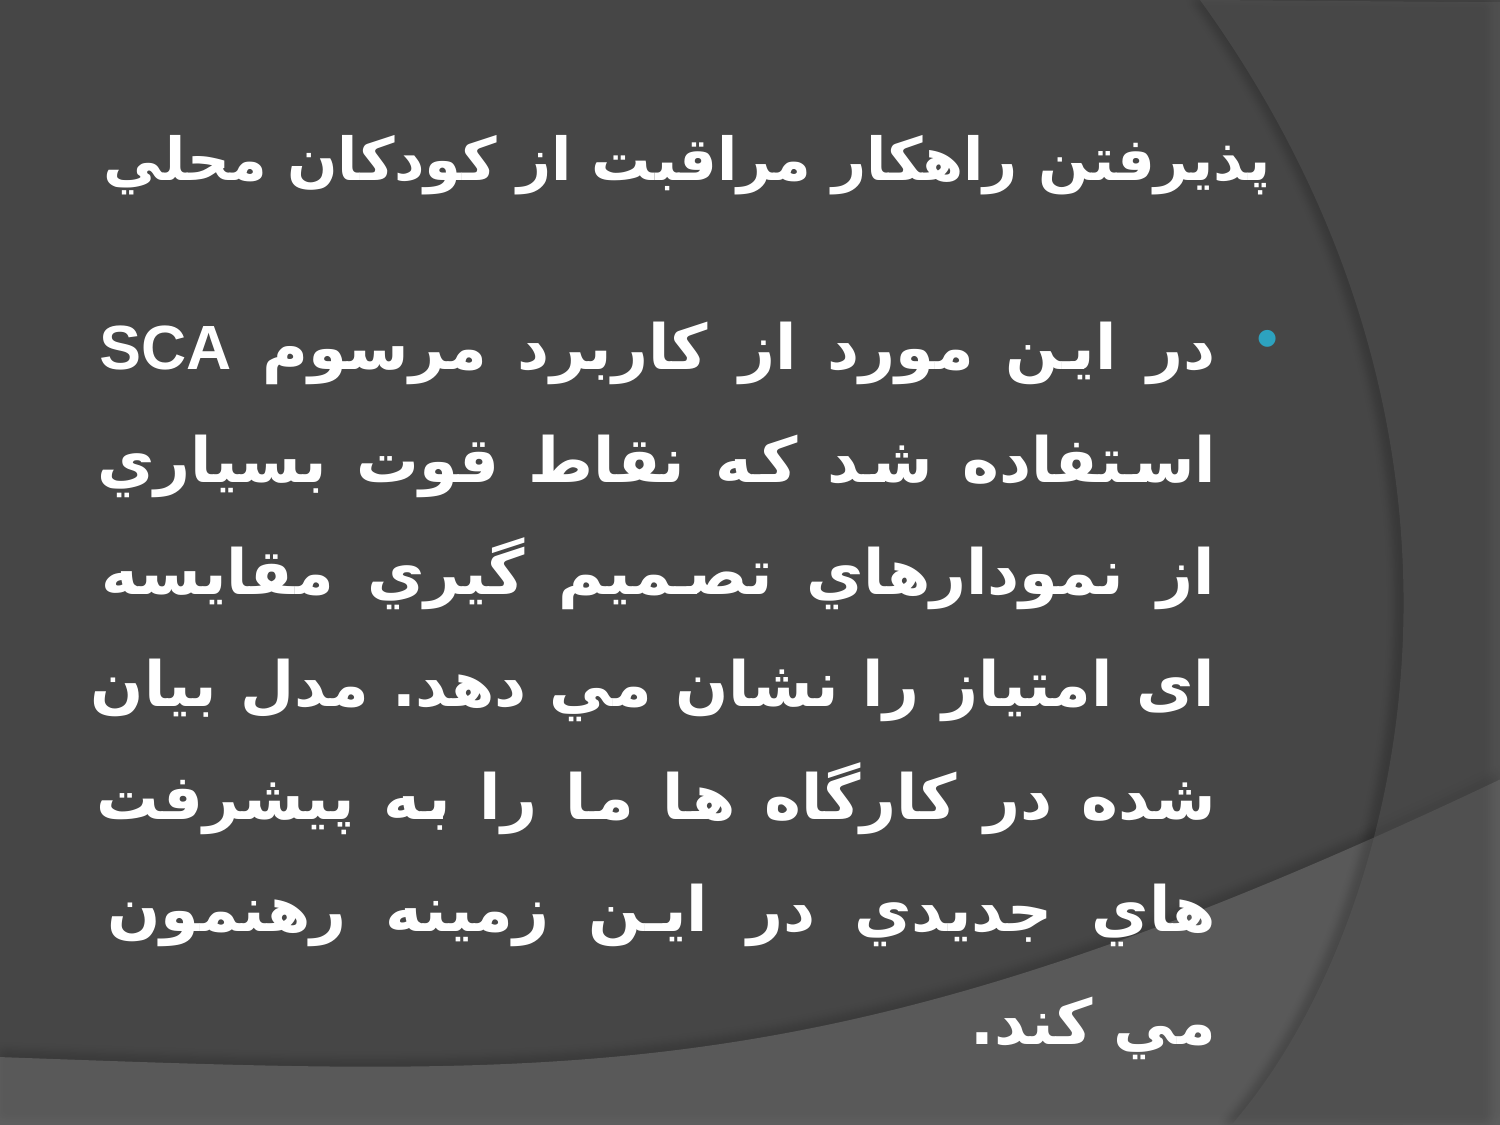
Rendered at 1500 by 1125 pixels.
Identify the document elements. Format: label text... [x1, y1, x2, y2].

title پذيرفتن راهكار مراقبت از كودكان محلي [75, 45, 1300, 233]
list در این مورد از كاربرد مرسوم SCA استفاده شد كه نقاط قوت بسياري از نمودارهاي تصميم گيري مقايسه ای امتياز را نشان مي دهد. مدل بيان شده در كارگاه ها ما را به پيشرفت هاي جديدي در اين زمينه رهنمون مي كند. [75, 262, 1300, 1005]
